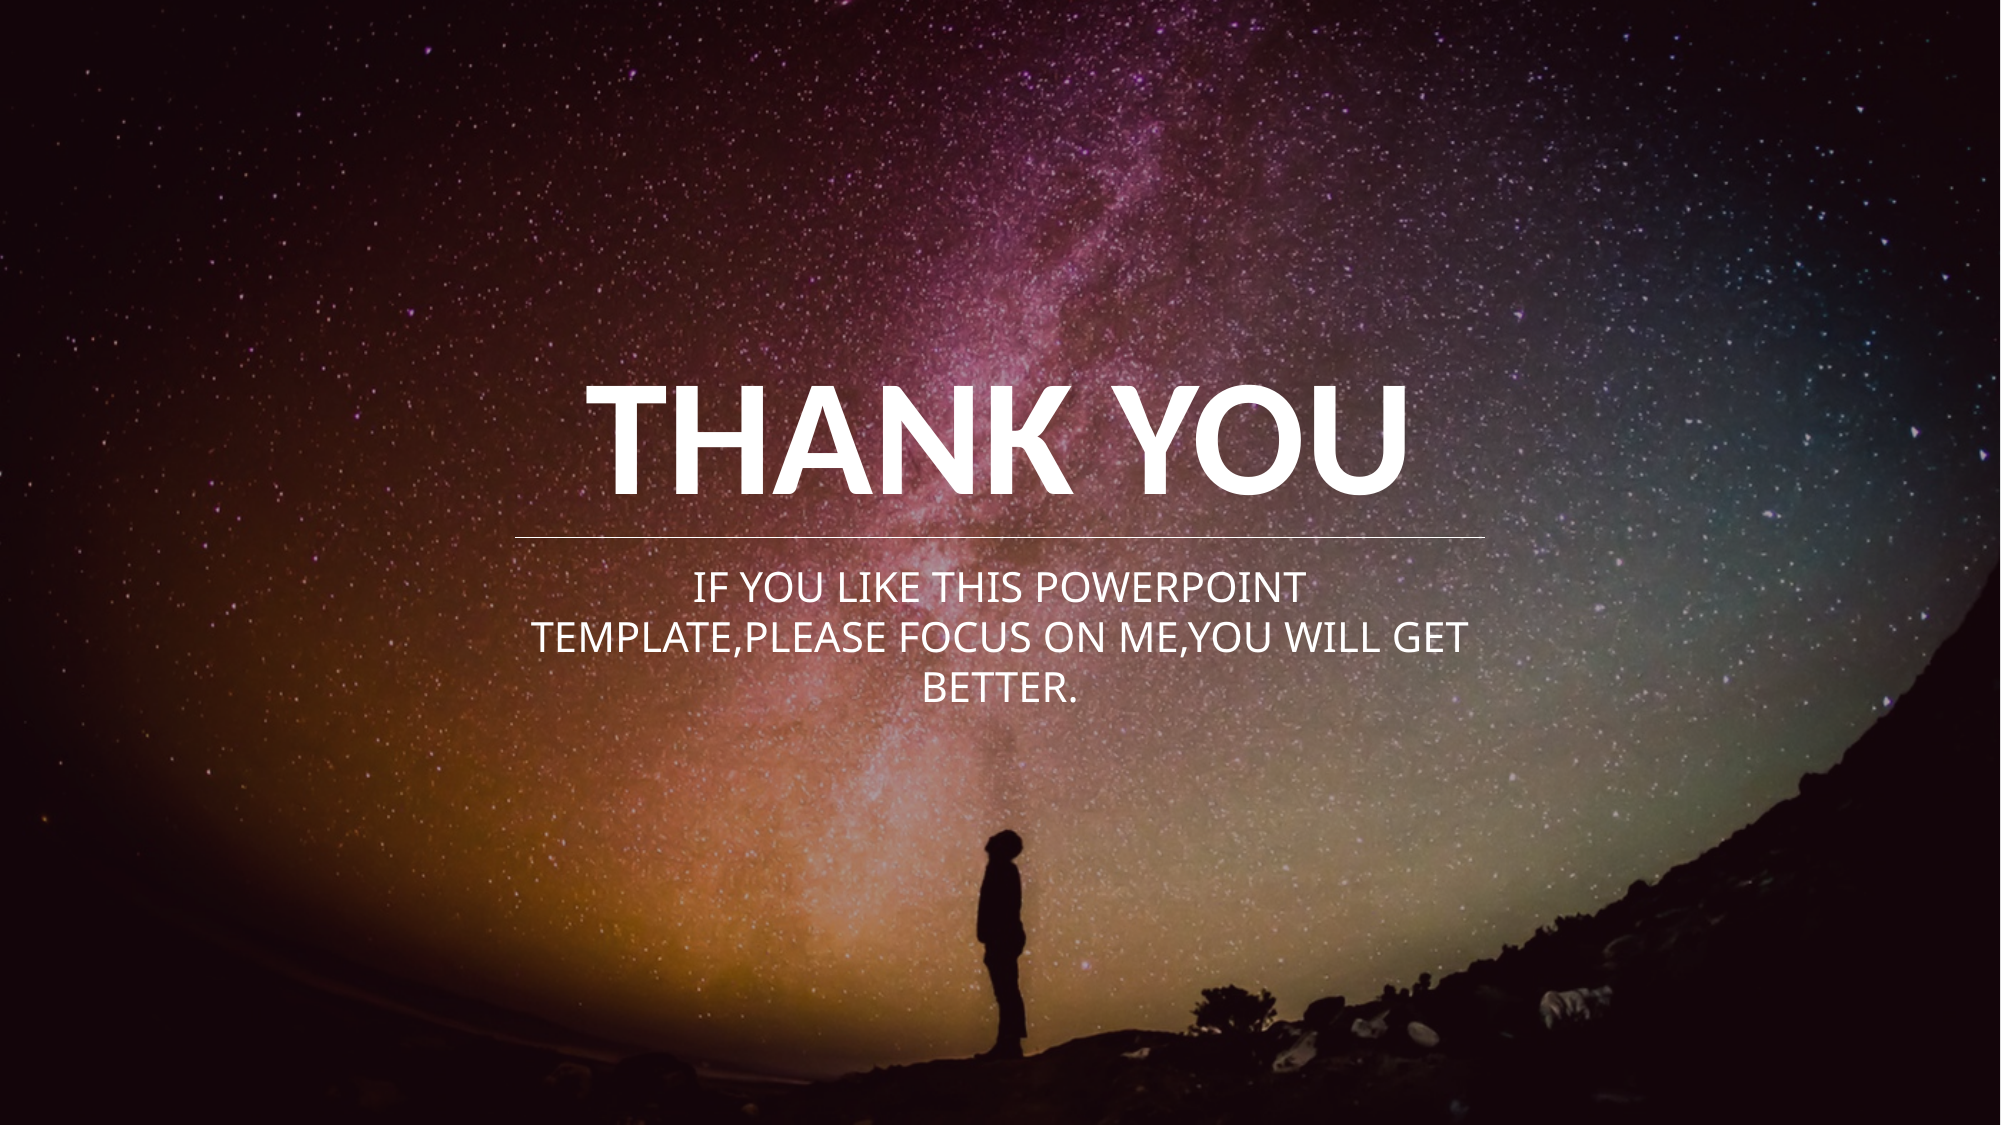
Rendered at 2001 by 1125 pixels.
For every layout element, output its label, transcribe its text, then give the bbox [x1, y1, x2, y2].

text_box THANK YOU [531, 320, 1469, 536]
text_box IF YOU LIKE THIS POWERPOINT TEMPLATE,PLEASE FOCUS ON ME,YOU WILL GET BETTER. [497, 553, 1503, 719]
